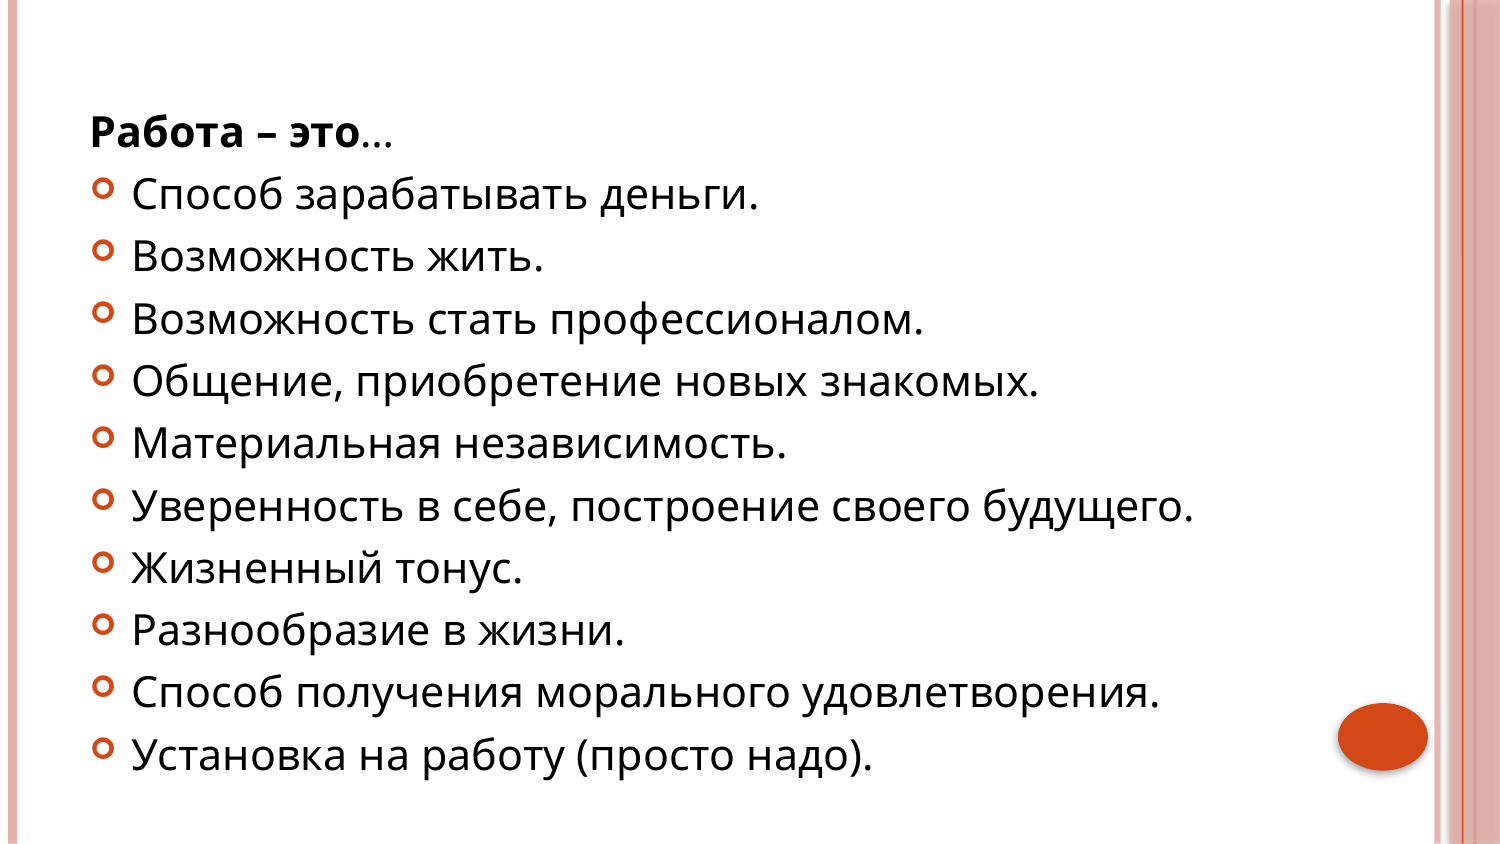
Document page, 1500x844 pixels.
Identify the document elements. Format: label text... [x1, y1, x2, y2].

list Работа – это… Способ зарабатывать деньги. Возможность жить. Возможность стать профессионалом. Общение, приобретение новых знакомых. Материальная независимость. Уверенность в себе, построение своего будущего. Жизненный тонус. Разнообразие в жизни. Способ получения морального удовлетворения. Установка на работу (просто надо). [75, 96, 1300, 797]
